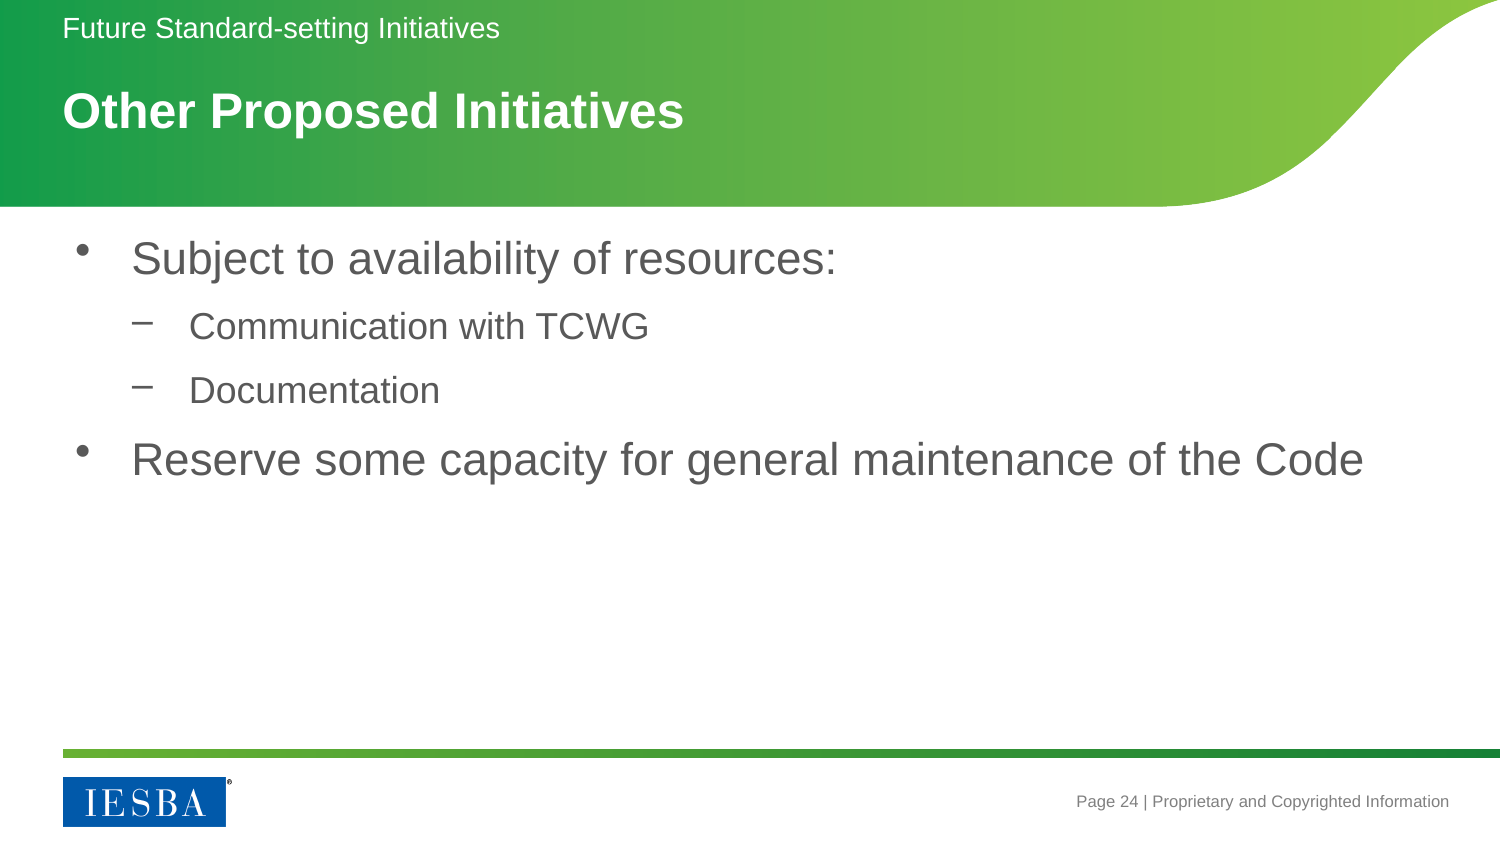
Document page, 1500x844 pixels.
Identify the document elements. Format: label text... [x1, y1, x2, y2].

subtitle Future Standard-setting Initiatives [62, 9, 925, 60]
picture [63, 777, 232, 827]
picture [0, 0, 1500, 207]
list Subject to availability of resources: Communication with TCWG Documentation Reserve some capacity for general maintenance of the Code [60, 220, 1488, 747]
title Other Proposed Initiatives [62, 75, 1300, 142]
